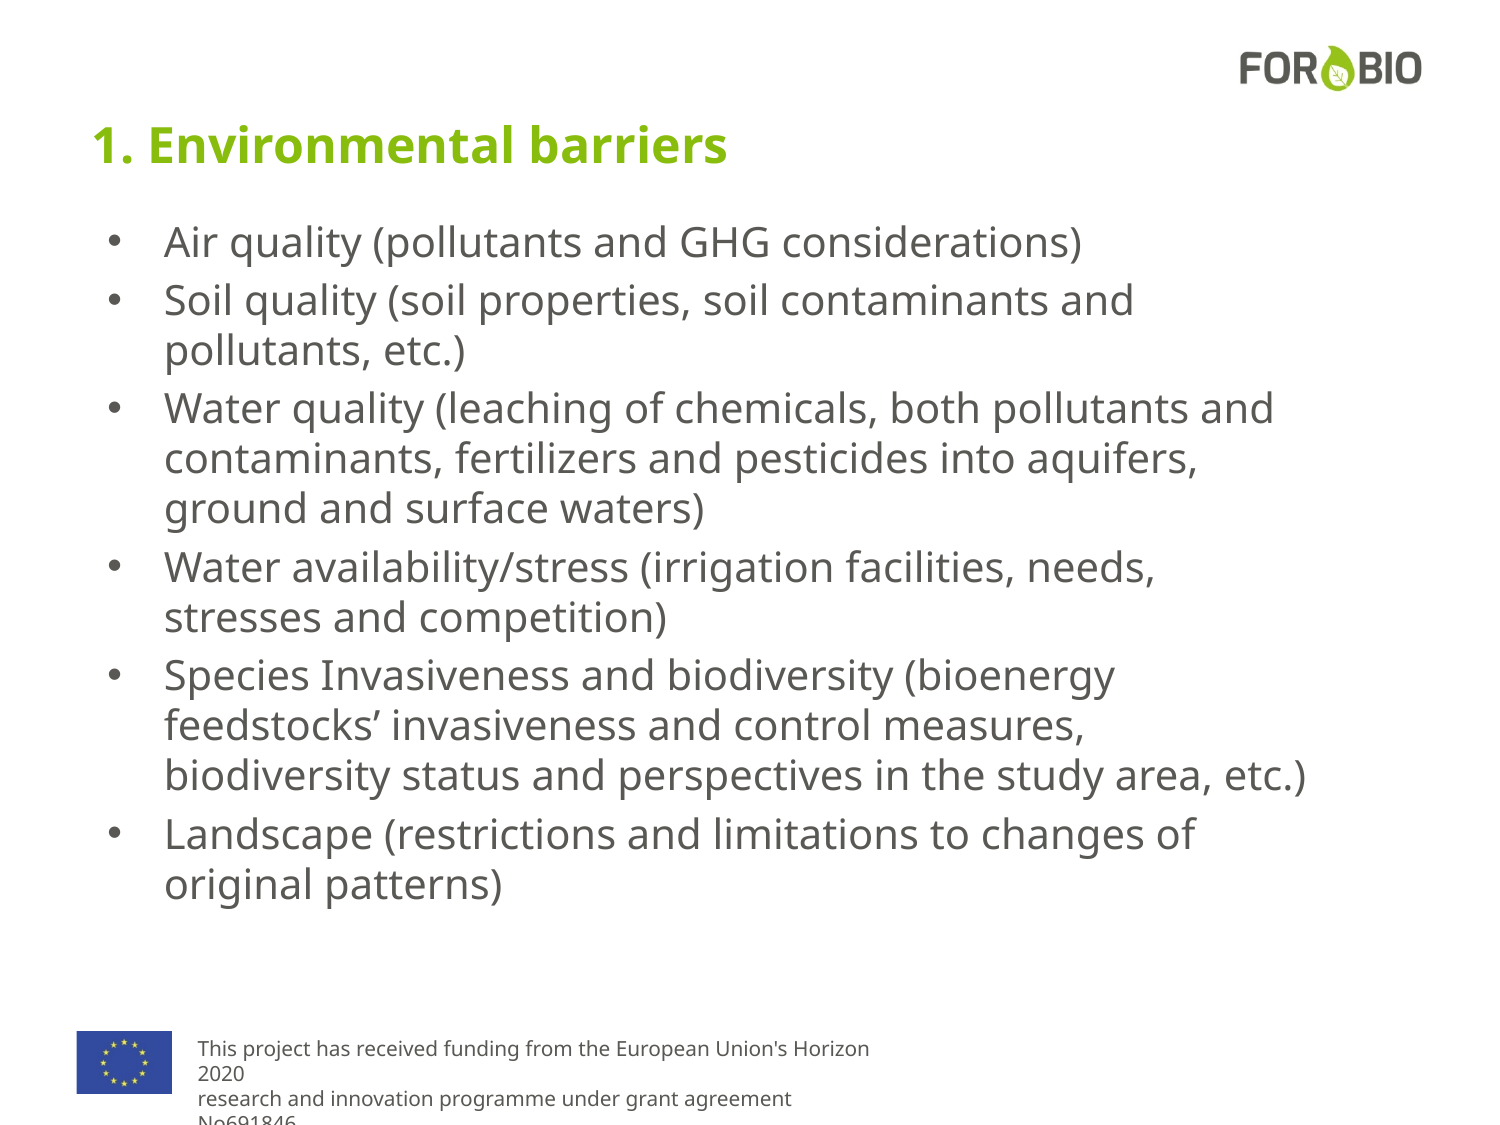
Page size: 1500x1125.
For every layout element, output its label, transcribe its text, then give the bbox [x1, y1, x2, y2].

title 1. Environmental barriers [76, 30, 1294, 256]
picture [76, 1031, 172, 1094]
list Air quality (pollutants and GHG considerations) Soil quality (soil properties, soil contaminants and pollutants, etc.) Water quality (leaching of chemicals, both pollutants and contaminants, fertilizers and pesticides into aquifers, ground and surface waters) Water availability/stress (irrigation facilities, needs, stresses and competition) Species Invasiveness and biodiversity (bioenergy feedstocks’ invasiveness and control measures, biodiversity status and perspectives in the study area, etc.) Landscape (restrictions and limitations to changes of original patterns) [92, 208, 1333, 870]
picture [1187, 23, 1473, 114]
